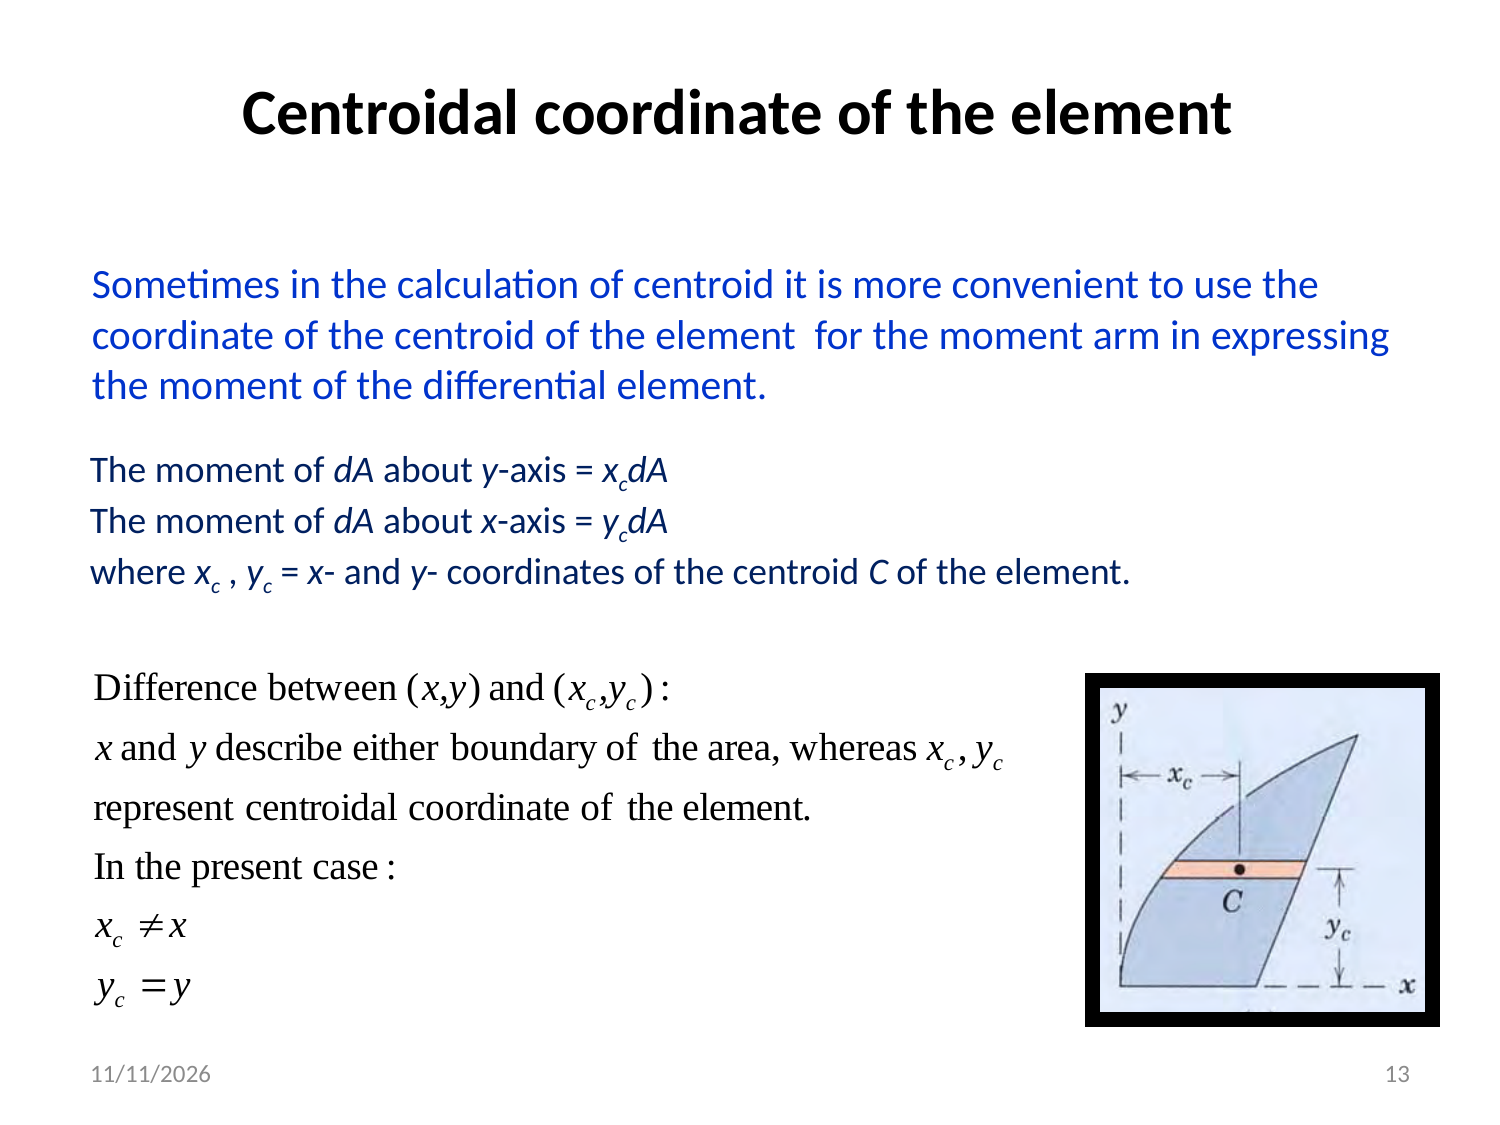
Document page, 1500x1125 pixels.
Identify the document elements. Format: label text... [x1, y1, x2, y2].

title Centroidal coordinate of the element [24, 62, 1450, 155]
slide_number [75, 1042, 425, 1103]
picture [1099, 687, 1426, 1013]
slide_number 13 [1074, 1042, 1425, 1103]
text_box Sometimes in the calculation of centroid it is more convenient to use the coordinate of the centroid of the element for the moment arm in expressing the moment of the differential element. [77, 249, 1415, 415]
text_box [87, 662, 1024, 1017]
text_box The moment of dA about y-axis = xcdA The moment of dA about x-axis = ycdA where xc , yc = x- and y- coordinates of the centroid C of the element. [75, 437, 1463, 606]
